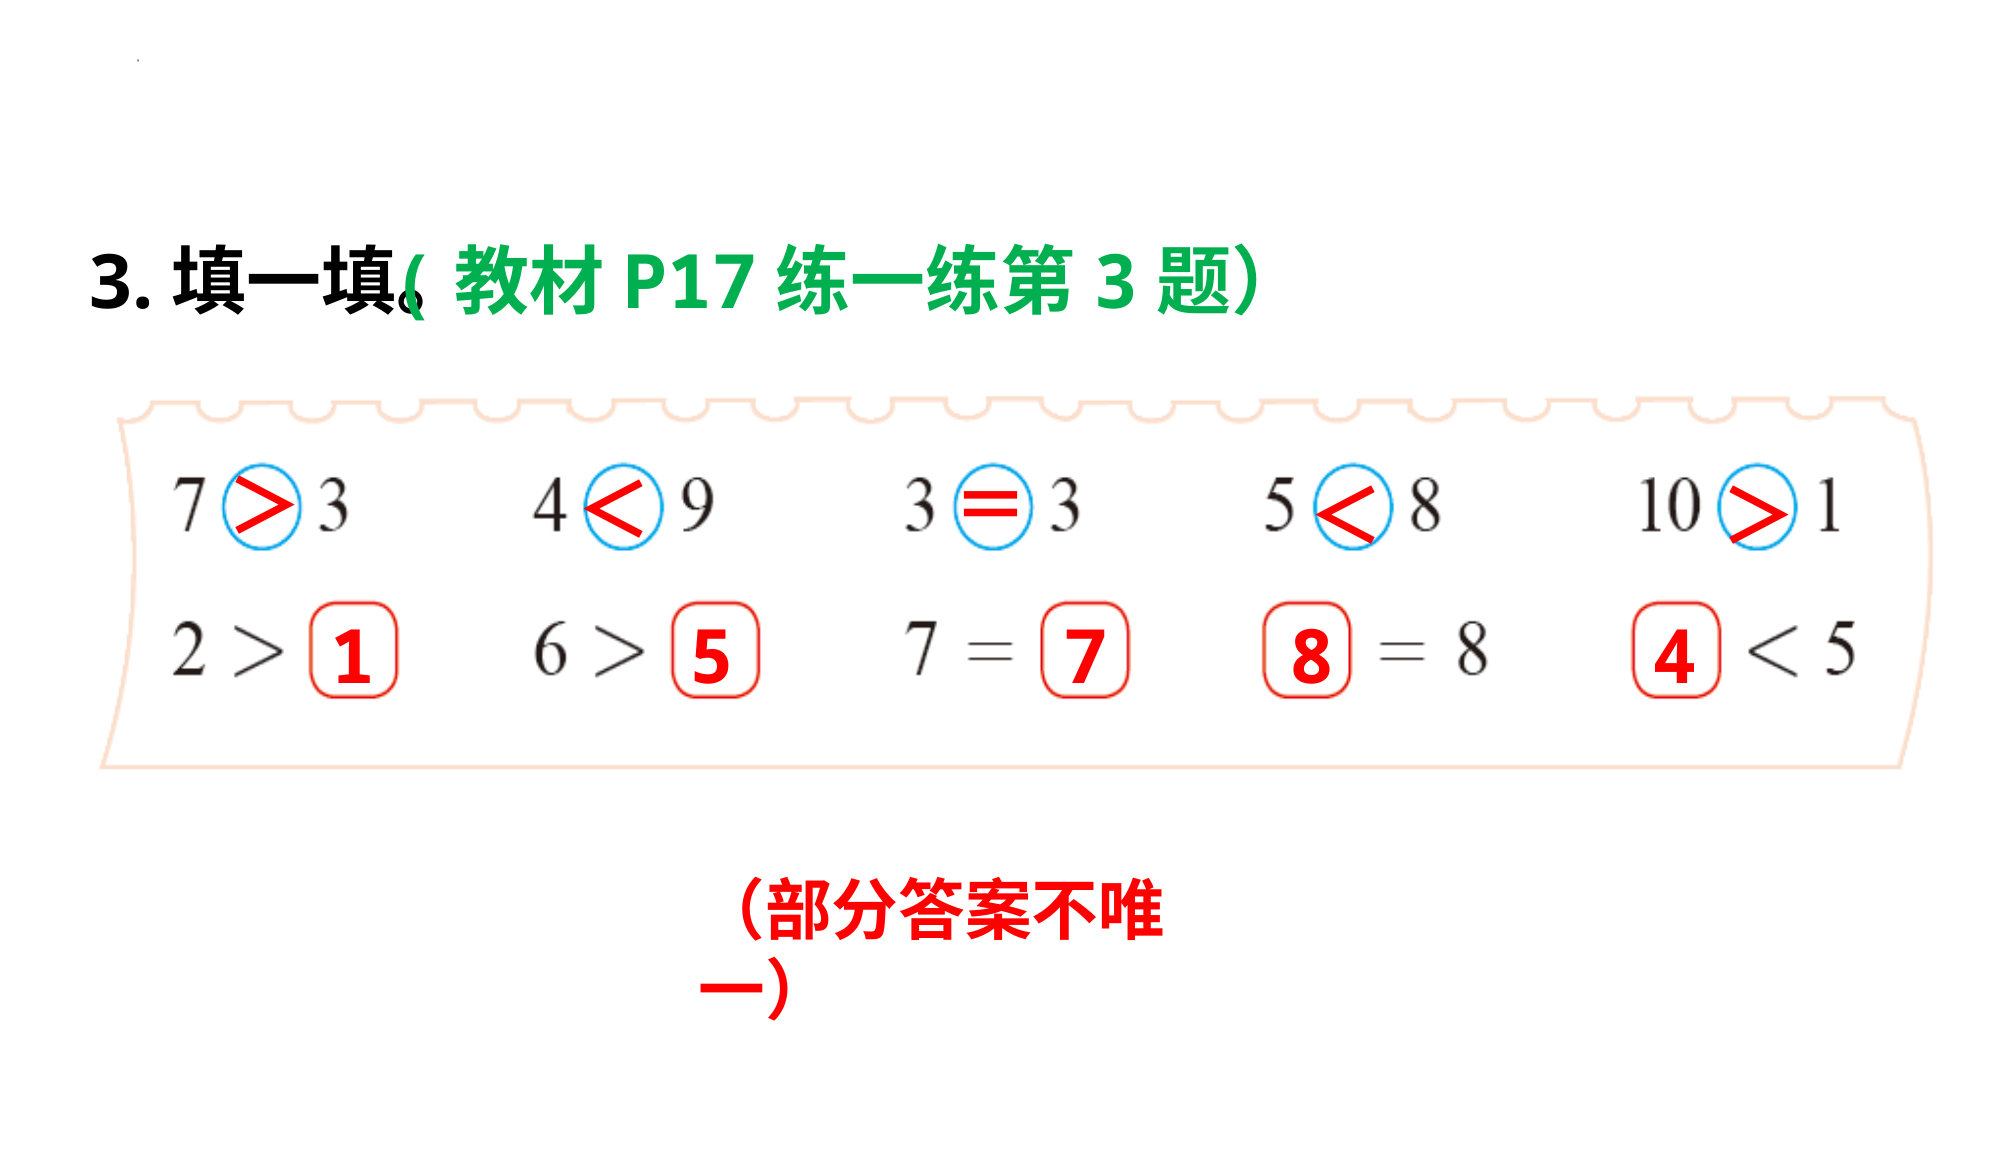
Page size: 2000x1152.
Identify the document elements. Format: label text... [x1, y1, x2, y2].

picture [74, 375, 1959, 785]
text_box 3.填一填。 [74, 225, 376, 331]
text_box （部分答案不唯一） [683, 860, 1308, 1036]
text_box (教材P17练一练第3题） [376, 225, 1322, 331]
